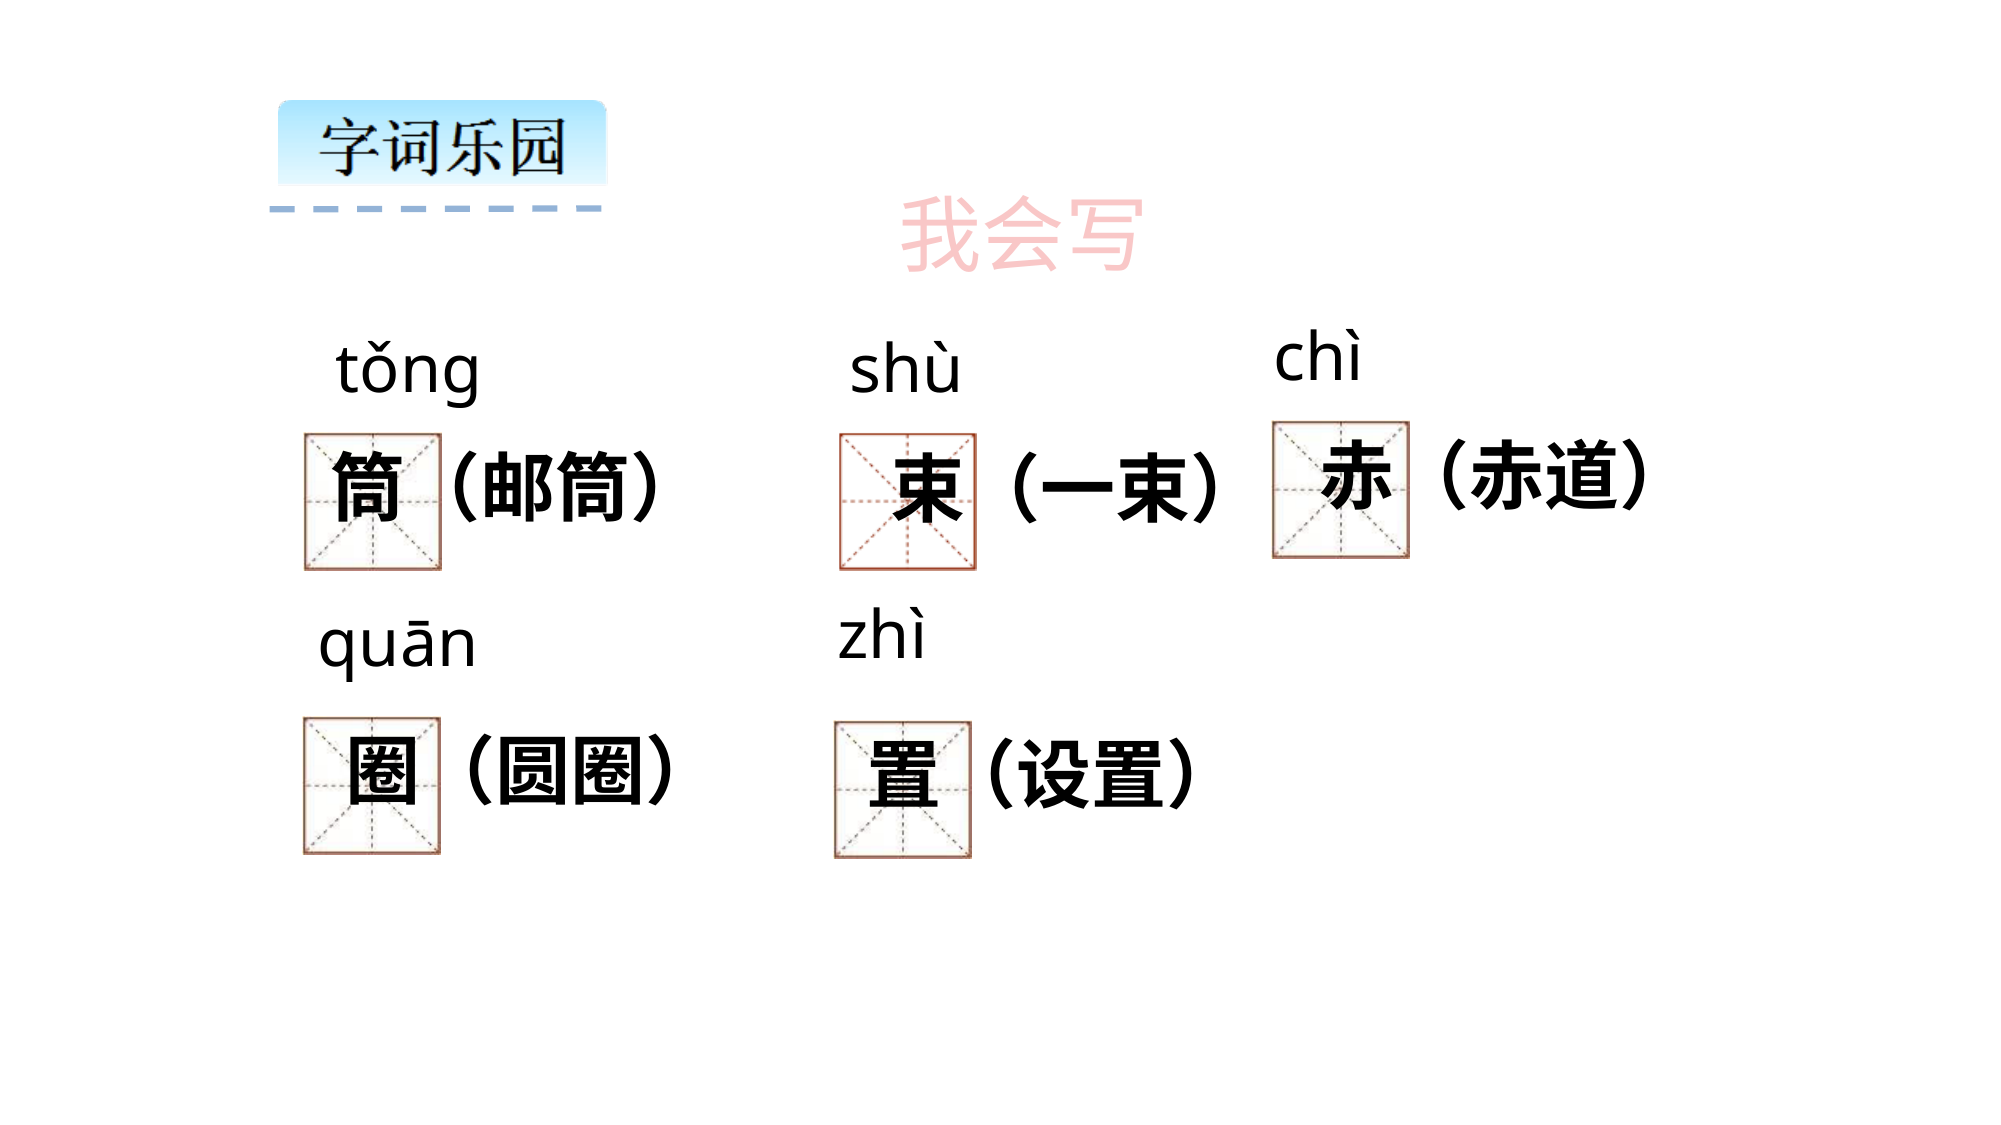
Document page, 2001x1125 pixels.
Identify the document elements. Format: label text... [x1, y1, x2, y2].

text_box 圈（圆圈） [441, 716, 736, 821]
picture [838, 432, 977, 571]
text_box 圈（圆圈） [295, 716, 302, 821]
picture [302, 716, 441, 855]
picture [1271, 420, 1410, 559]
text_box quān [303, 592, 611, 688]
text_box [269, 100, 610, 210]
picture [833, 720, 972, 859]
picture [303, 432, 442, 571]
text_box shù [834, 318, 1169, 413]
text_box 束（一束） [977, 433, 1271, 539]
text_box 我会写 [870, 174, 1178, 290]
text_box zhì [822, 585, 1037, 680]
text_box 筒（邮筒） [442, 433, 721, 538]
text_box tǒng [321, 318, 676, 413]
text_box 置（设置） [972, 720, 1257, 825]
text_box chì [1259, 306, 1638, 402]
text_box 赤（赤道） [1410, 421, 1710, 527]
